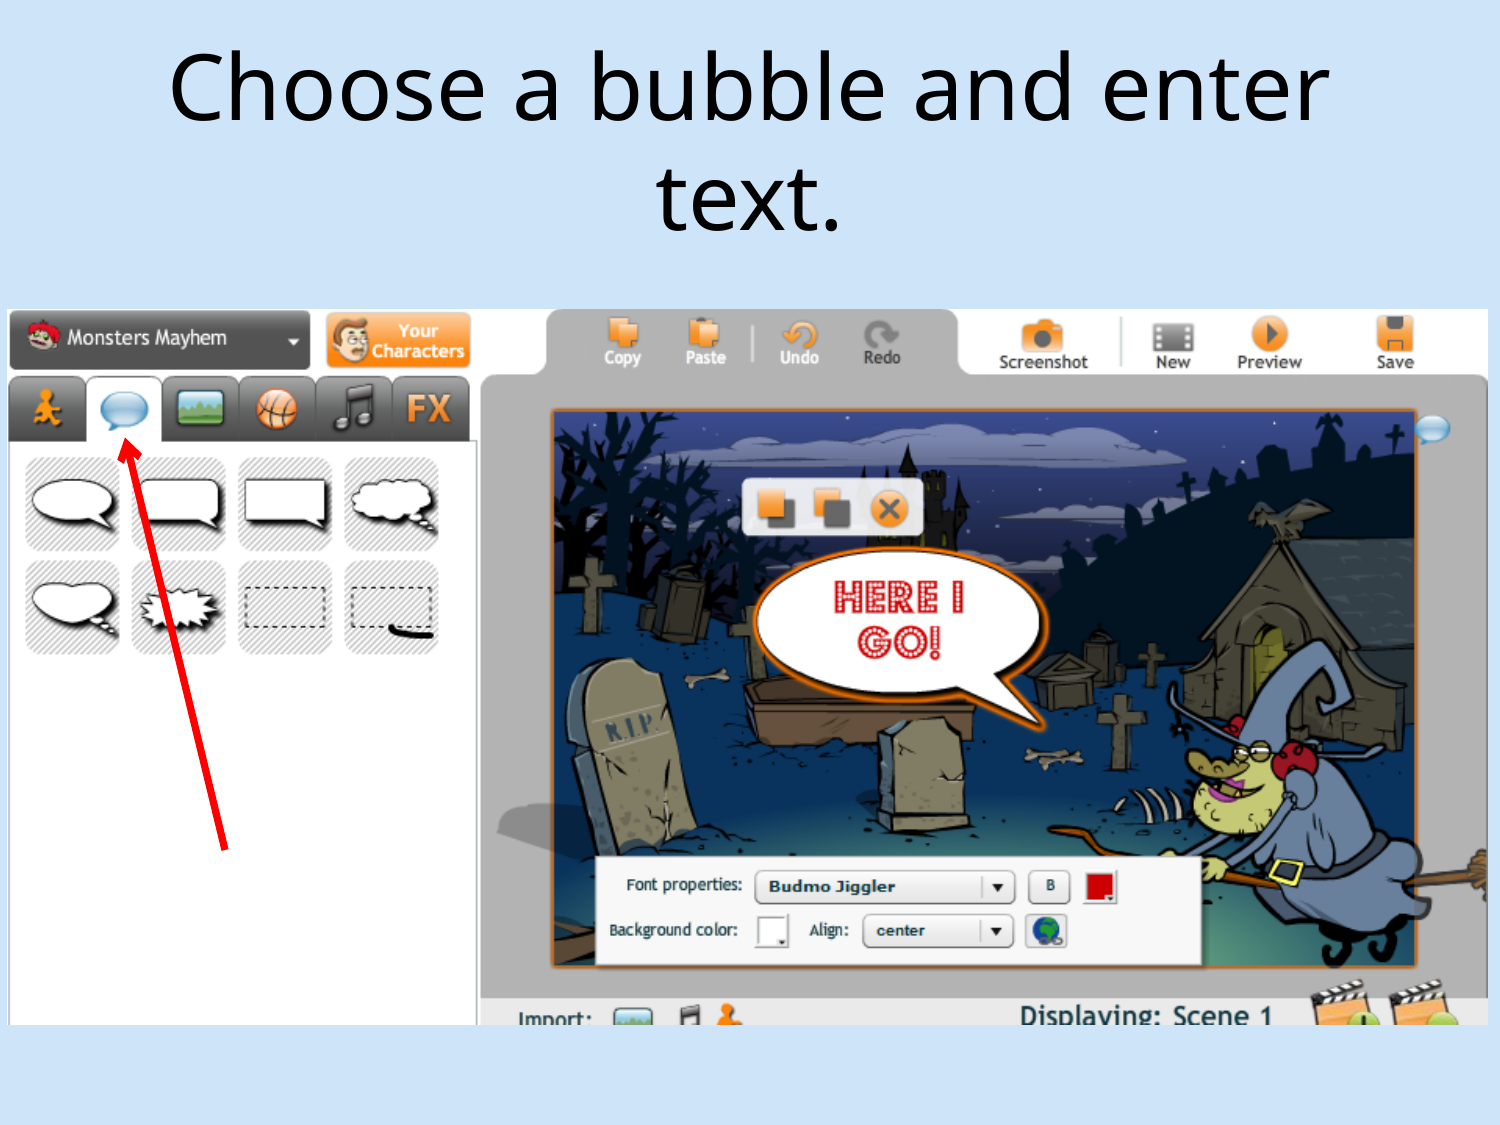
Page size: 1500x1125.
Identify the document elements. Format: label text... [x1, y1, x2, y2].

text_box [0, 593, 382, 694]
title Choose a bubble and enter text. [75, 45, 1425, 233]
picture [7, 309, 1488, 1026]
